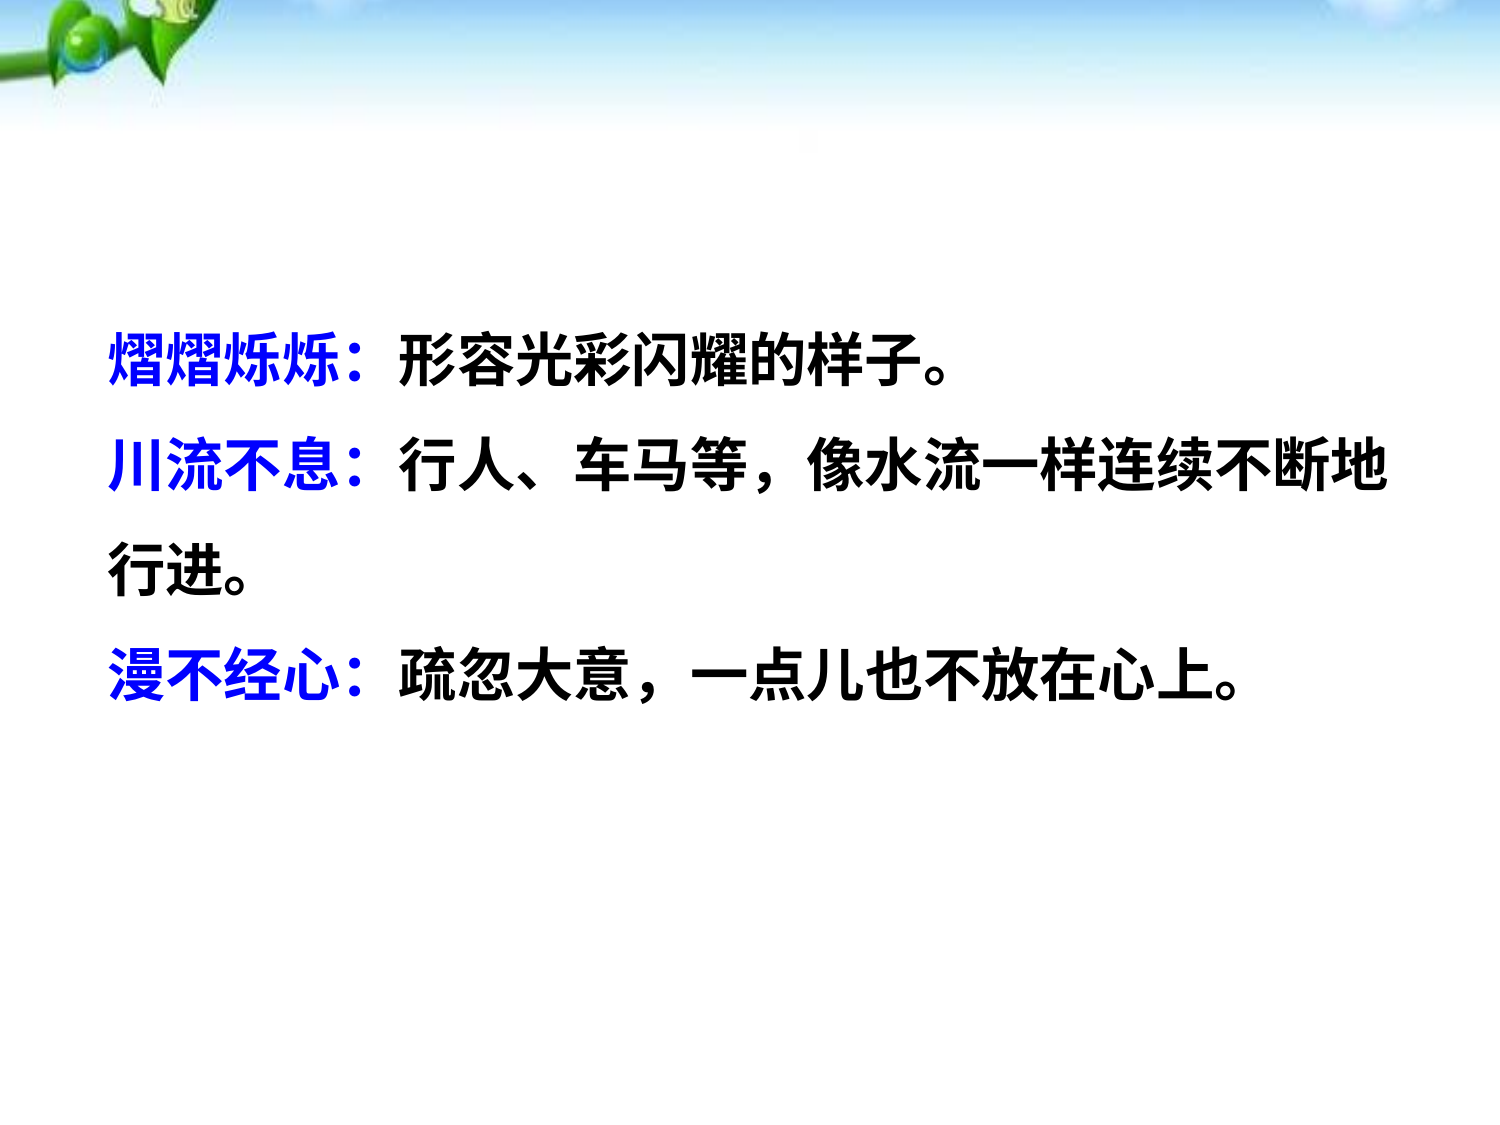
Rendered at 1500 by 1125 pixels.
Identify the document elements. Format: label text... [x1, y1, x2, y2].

text_box 熠熠烁烁：形容光彩闪耀的样子。 川流不息：行人、车马等，像水流一样连续不断地行进。 漫不经心：疏忽大意，一点儿也不放在心上。 [96, 282, 1419, 714]
picture [0, 0, 1500, 1125]
